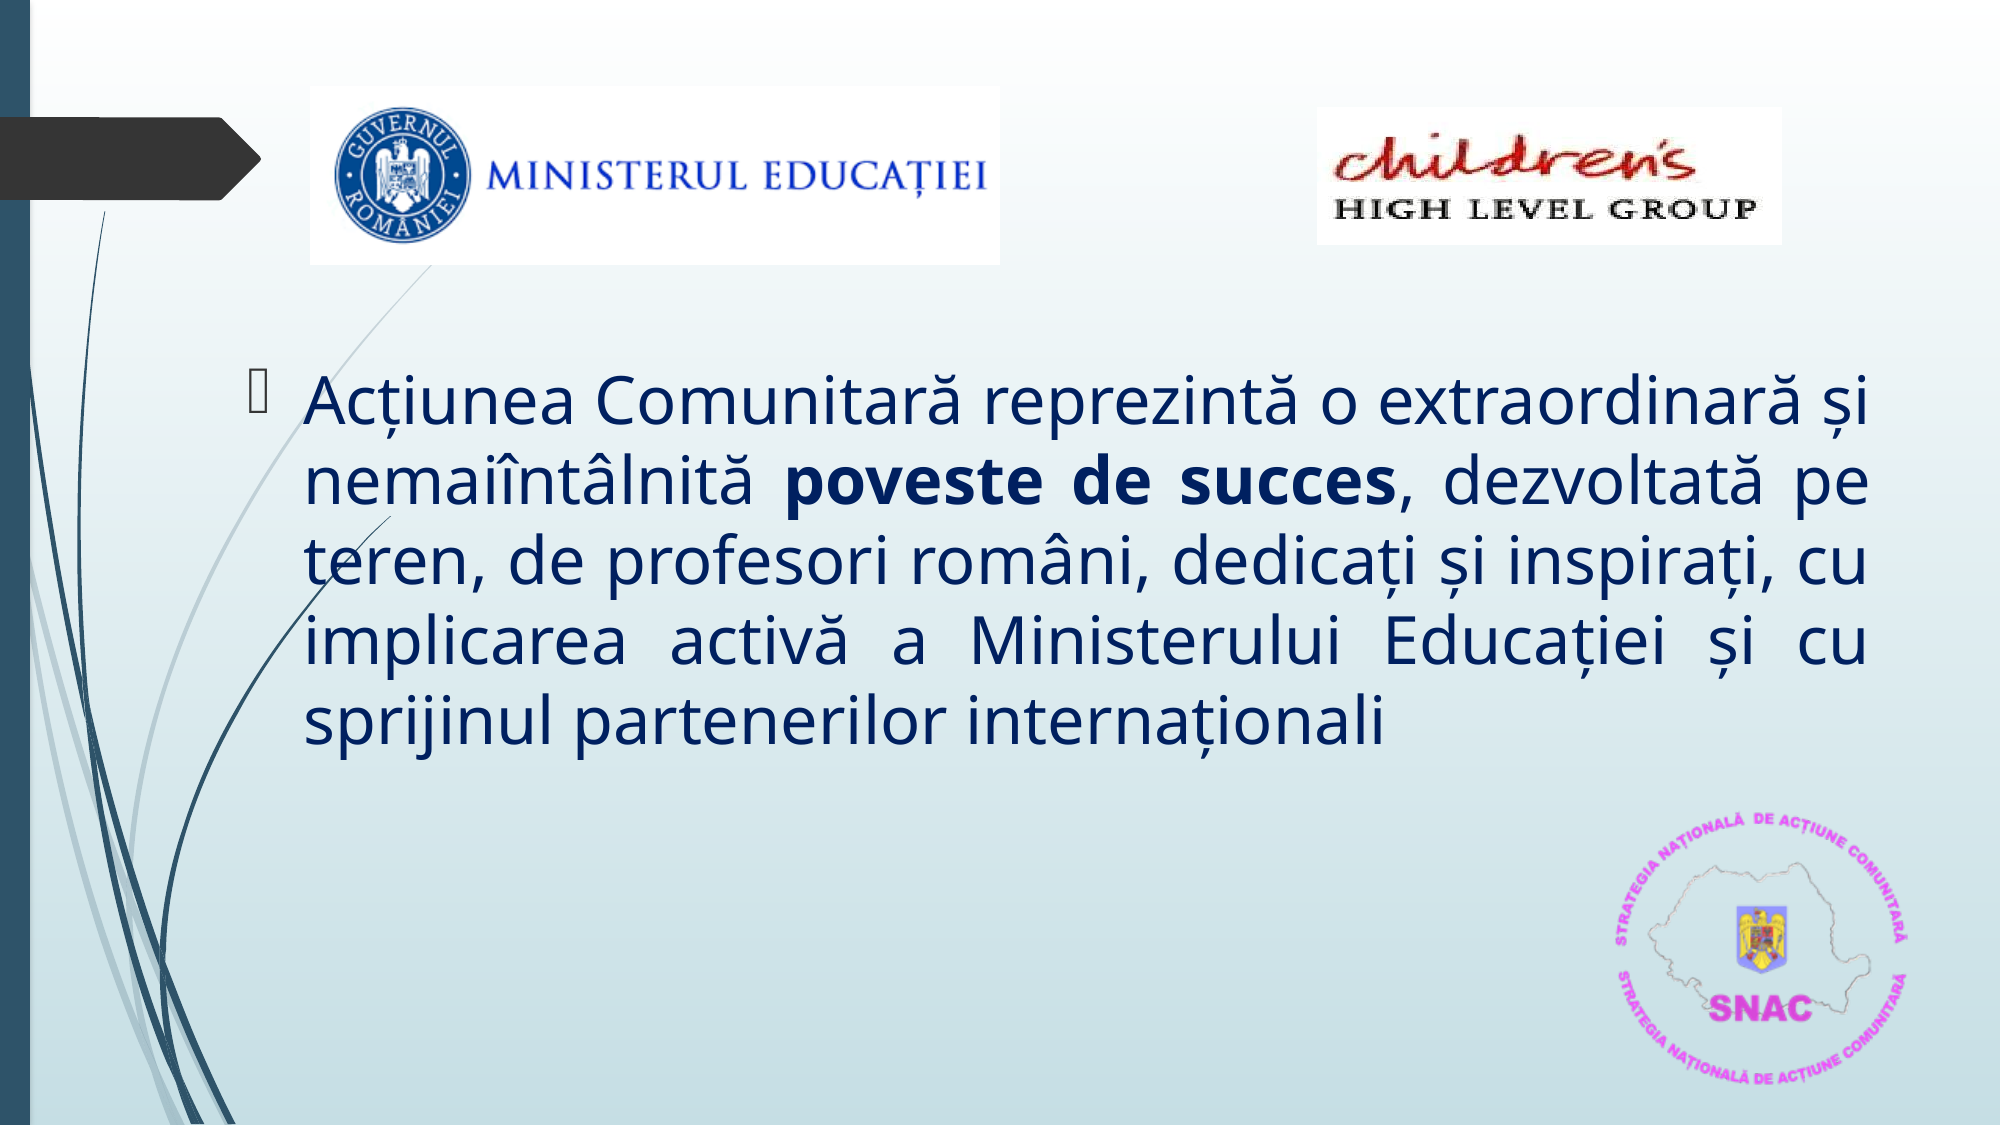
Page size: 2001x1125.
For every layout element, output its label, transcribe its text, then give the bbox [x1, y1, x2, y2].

list Acțiunea Comunitară reprezintă o extraordinară și nemaiîntâlnită poveste de succes, dezvoltată pe teren, de profesori români, dedicați și inspirați, cu implicarea activă a Ministerului Educației și cu sprijinul partenerilor internaționali [232, 350, 1888, 970]
picture [1317, 107, 1783, 245]
picture [1595, 789, 1941, 1125]
picture [310, 86, 1001, 266]
